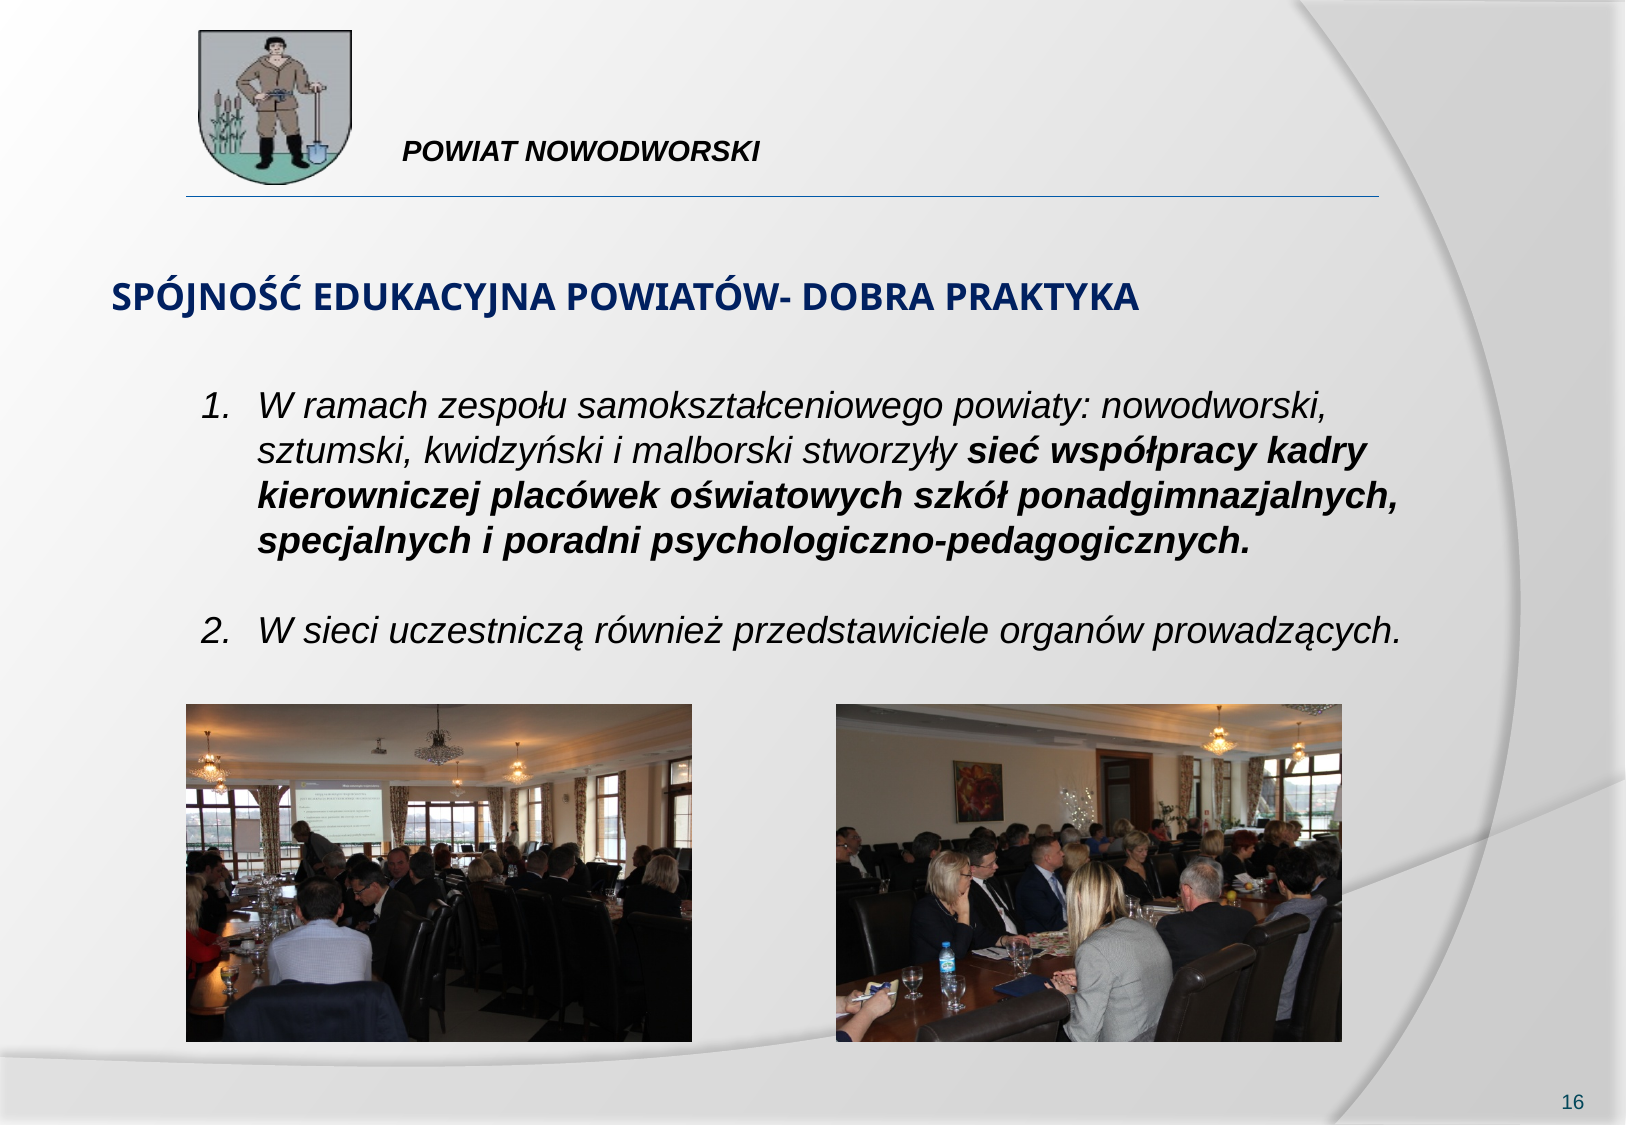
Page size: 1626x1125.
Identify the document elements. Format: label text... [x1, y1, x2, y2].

text_box POWIAT NOWODWORSKI [387, 125, 1203, 176]
picture [197, 30, 352, 185]
picture [835, 703, 1342, 1042]
text_box W ramach zespołu samokształceniowego powiaty: nowodworski, sztumski, kwidzyński i malborski stworzyły sieć współpracy kadry kierowniczej placówek oświatowych szkół ponadgimnazjalnych, specjalnych i poradni psychologiczno-pedagogicznych. W sieci uczestniczą również przedstawiciele organów prowadzących. [186, 373, 1427, 659]
picture [186, 703, 692, 1042]
slide_number 16 [1448, 1053, 1585, 1114]
title SPÓJNOŚĆ EDUKACYJNA POWIATÓW- DOBRA PRAKTYKA [103, 219, 1415, 372]
